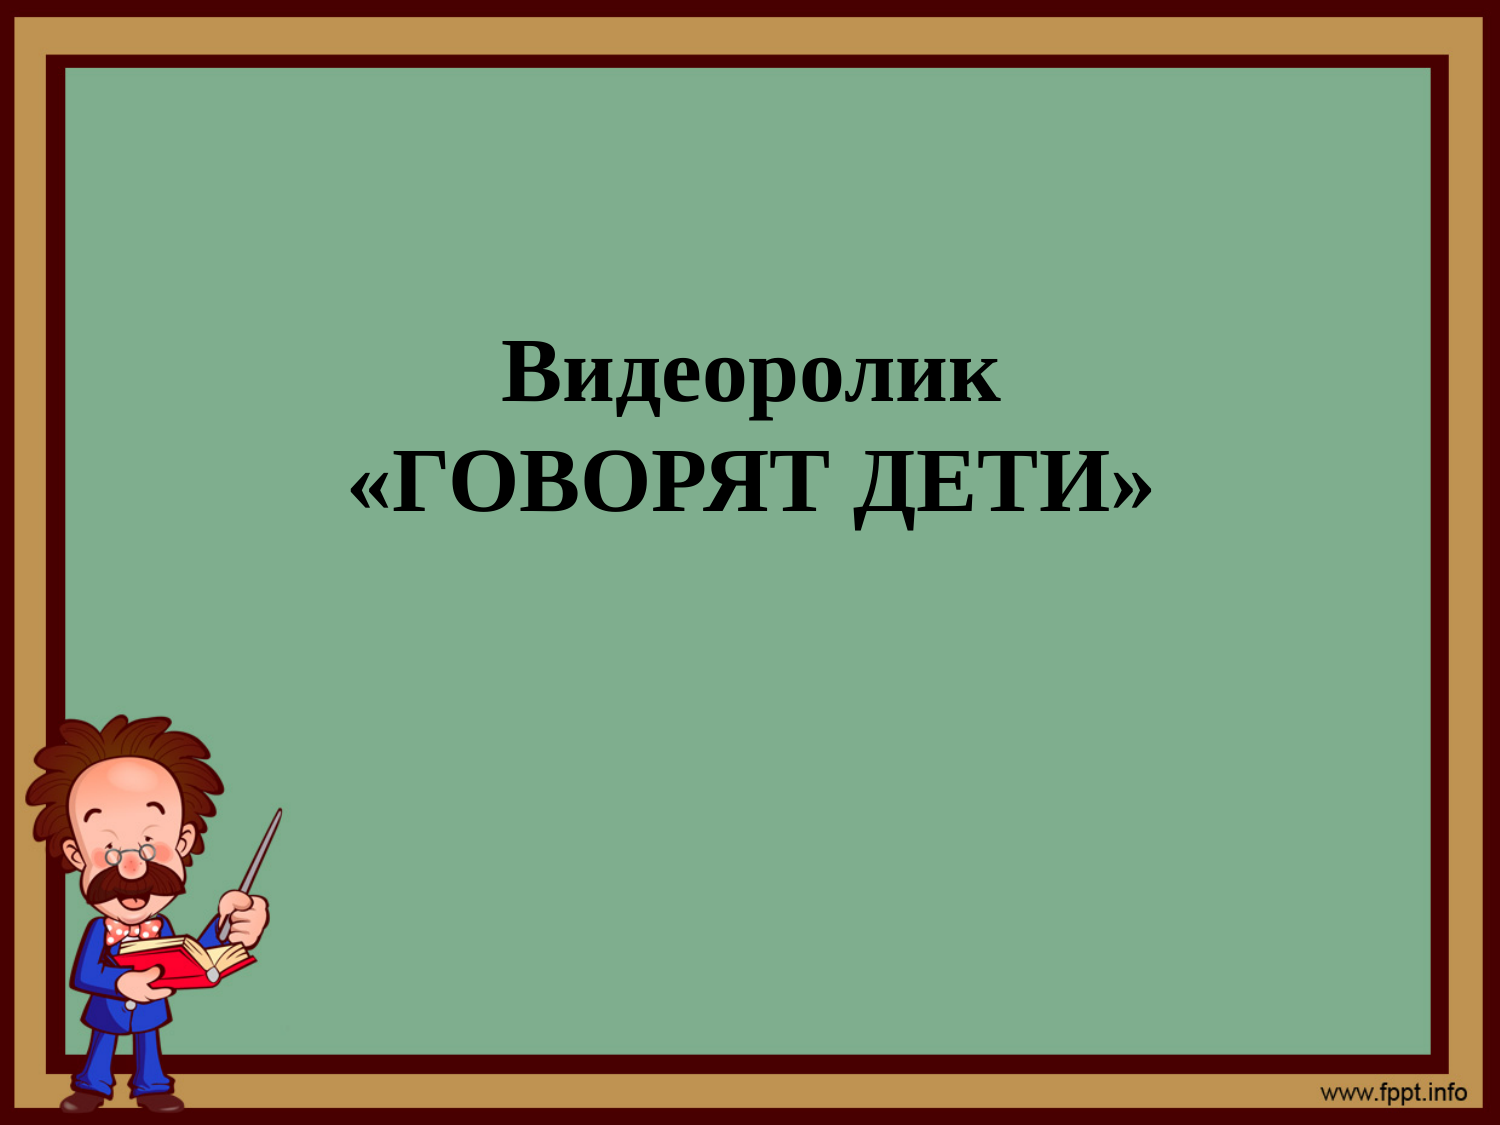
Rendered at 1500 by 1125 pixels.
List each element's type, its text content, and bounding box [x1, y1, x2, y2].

title Видеоролик «ГОВОРЯТ ДЕТИ» [76, 326, 1427, 514]
picture [0, 0, 1500, 1125]
